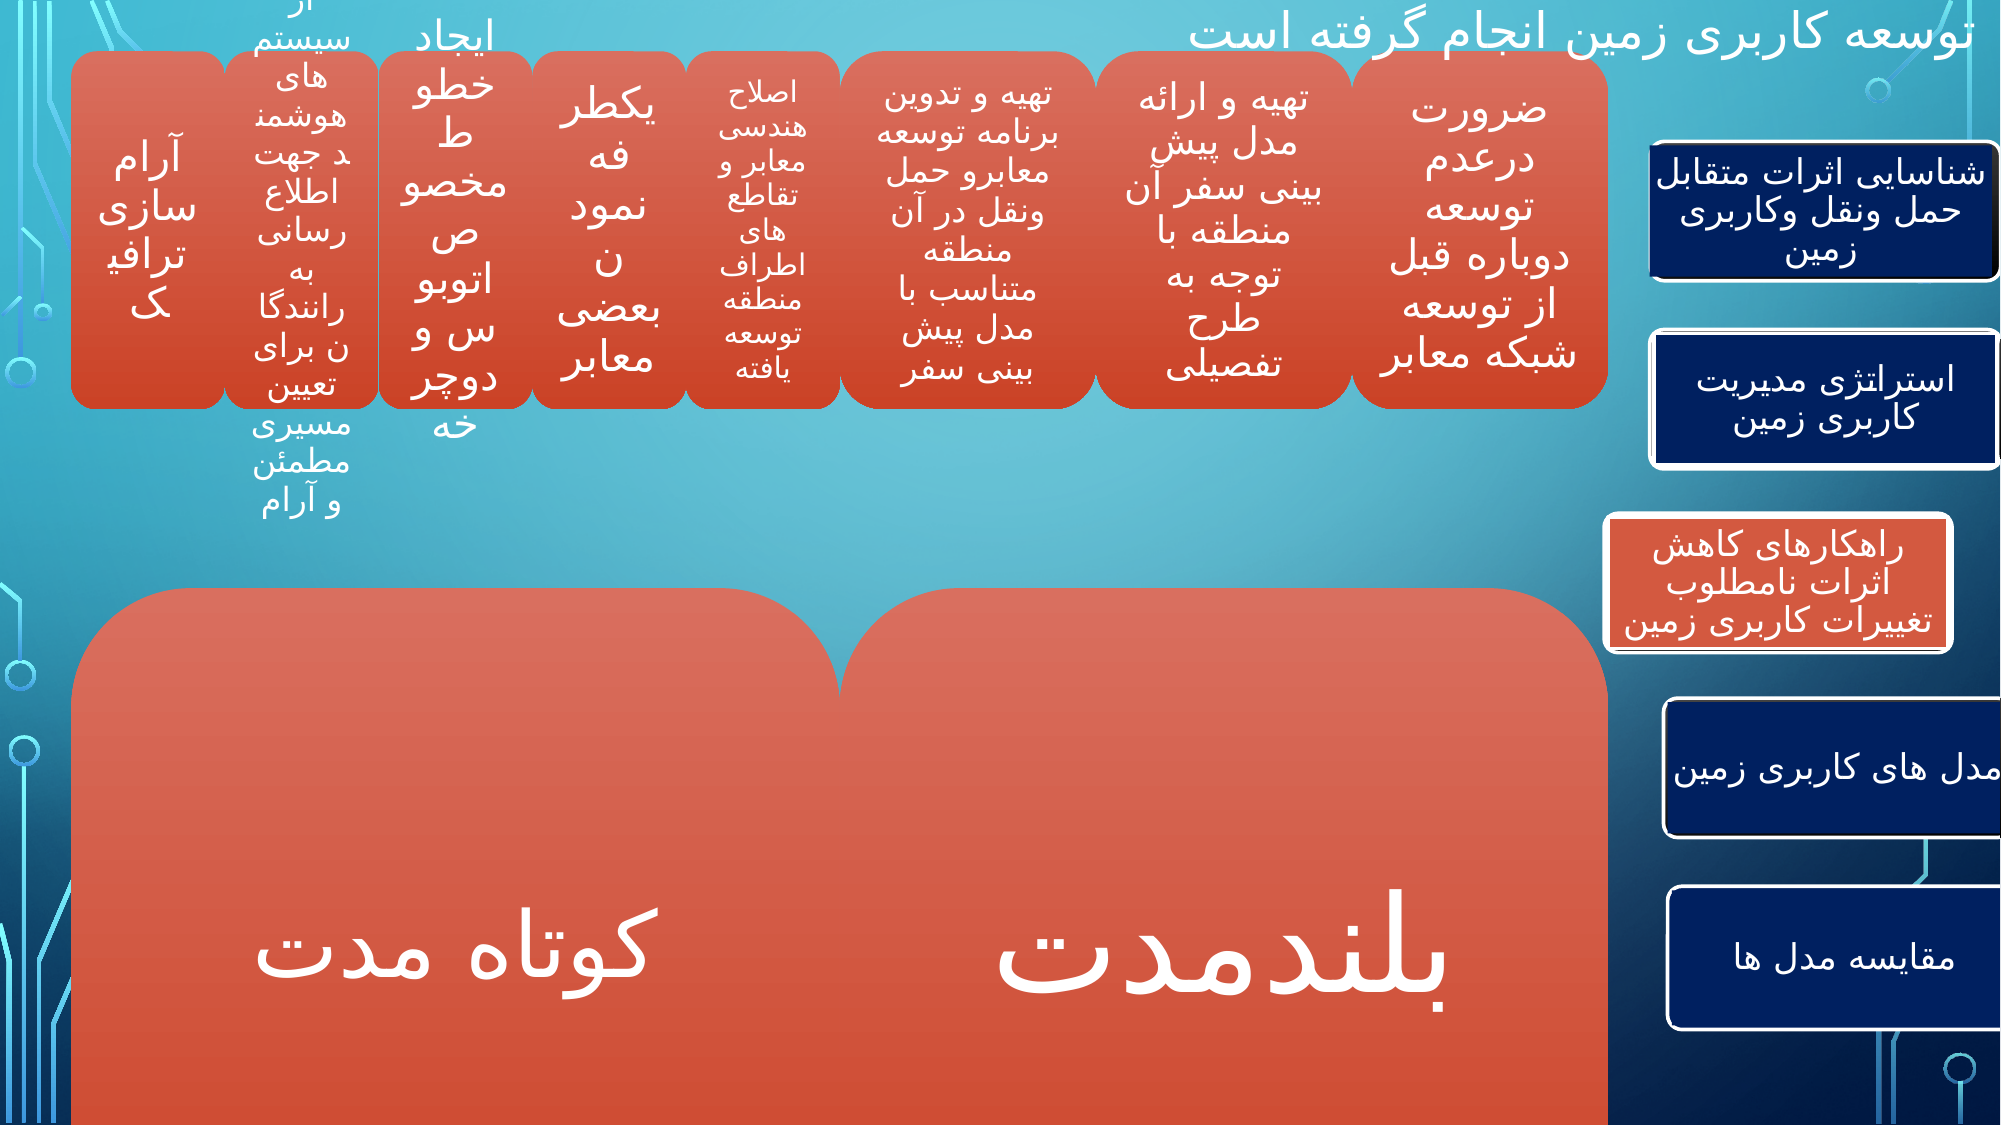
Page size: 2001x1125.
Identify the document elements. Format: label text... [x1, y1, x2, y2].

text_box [1663, 697, 2000, 838]
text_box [71, 51, 1609, 1125]
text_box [1649, 141, 2000, 281]
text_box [1649, 329, 2000, 470]
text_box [1603, 512, 1953, 653]
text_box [1667, 886, 2000, 1030]
text_box توسعه کاربری زمین انجام گرفته است [1083, 0, 1992, 67]
